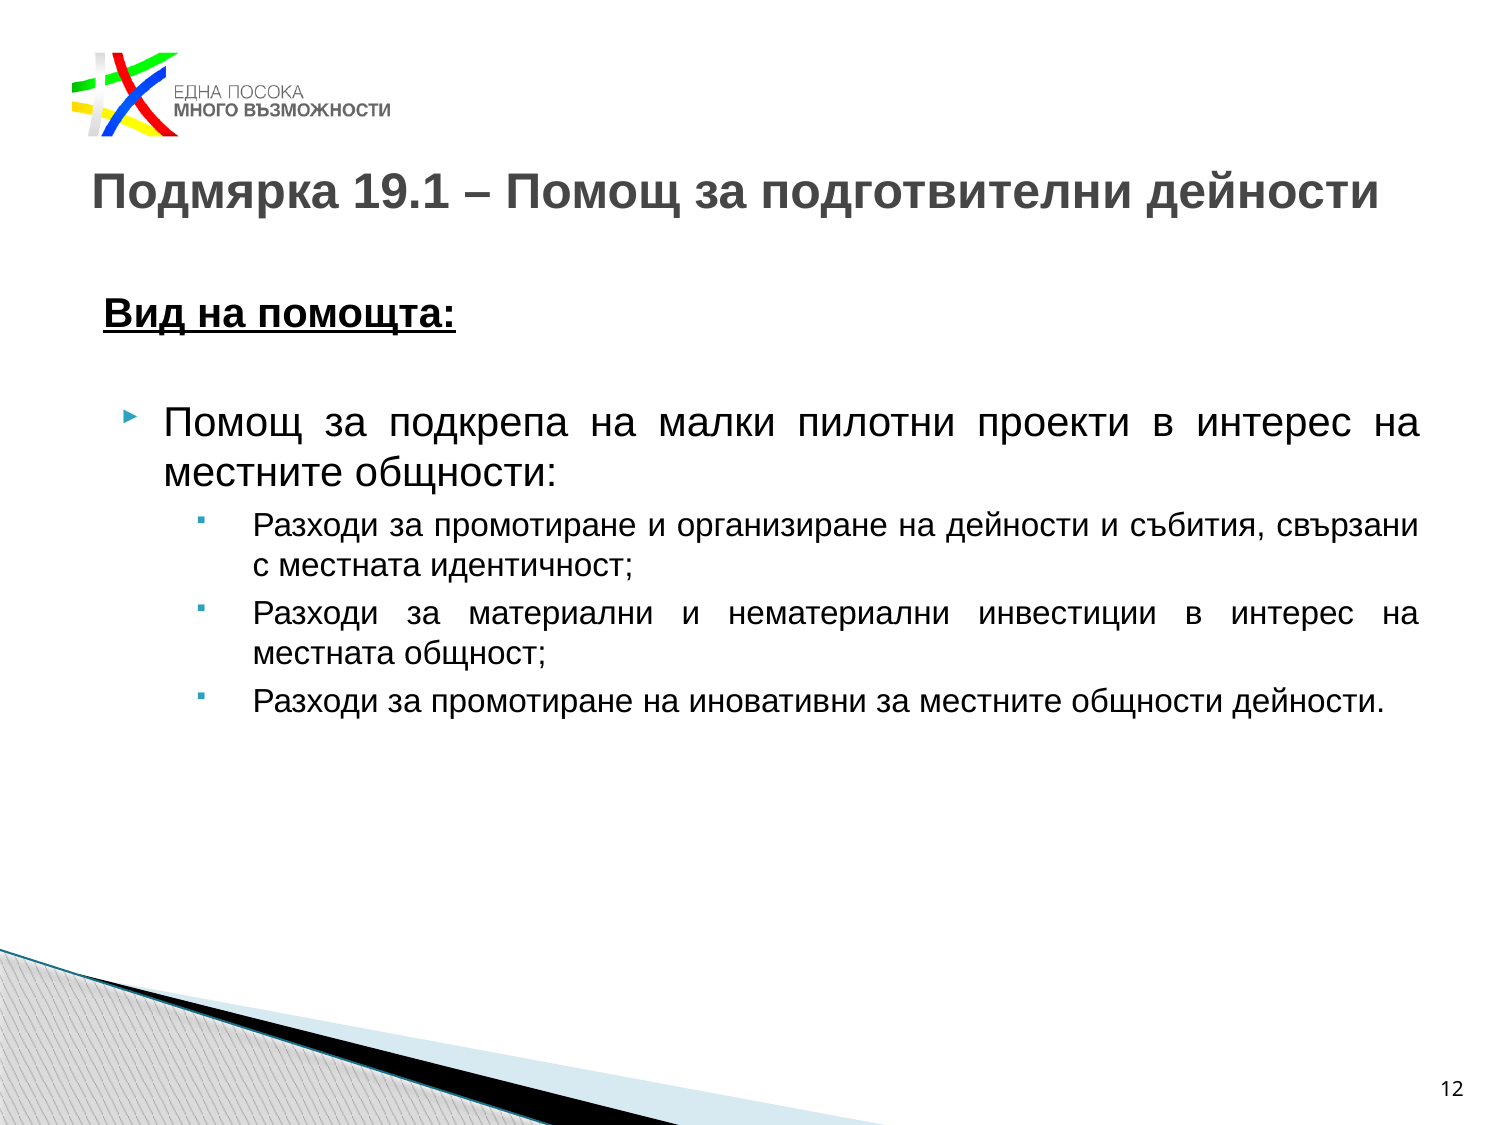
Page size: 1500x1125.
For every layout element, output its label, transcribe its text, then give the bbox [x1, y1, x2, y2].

text_box Вид на помощта: Помощ за подкрепа на малки пилотни проекти в интерес на местните общности: Разходи за промотиране и организиране на дейности и събития, свързани с местната идентичност; Разходи за материални и нематериални инвестиции в интерес на местната общност; Разходи за промотиране на иновативни за местните общности дейности. [88, 278, 1436, 785]
slide_number 12 [1418, 1051, 1479, 1112]
picture [41, 30, 420, 159]
title Подмярка 19.1 – Помощ за подготвителни дейности [76, 94, 1427, 283]
